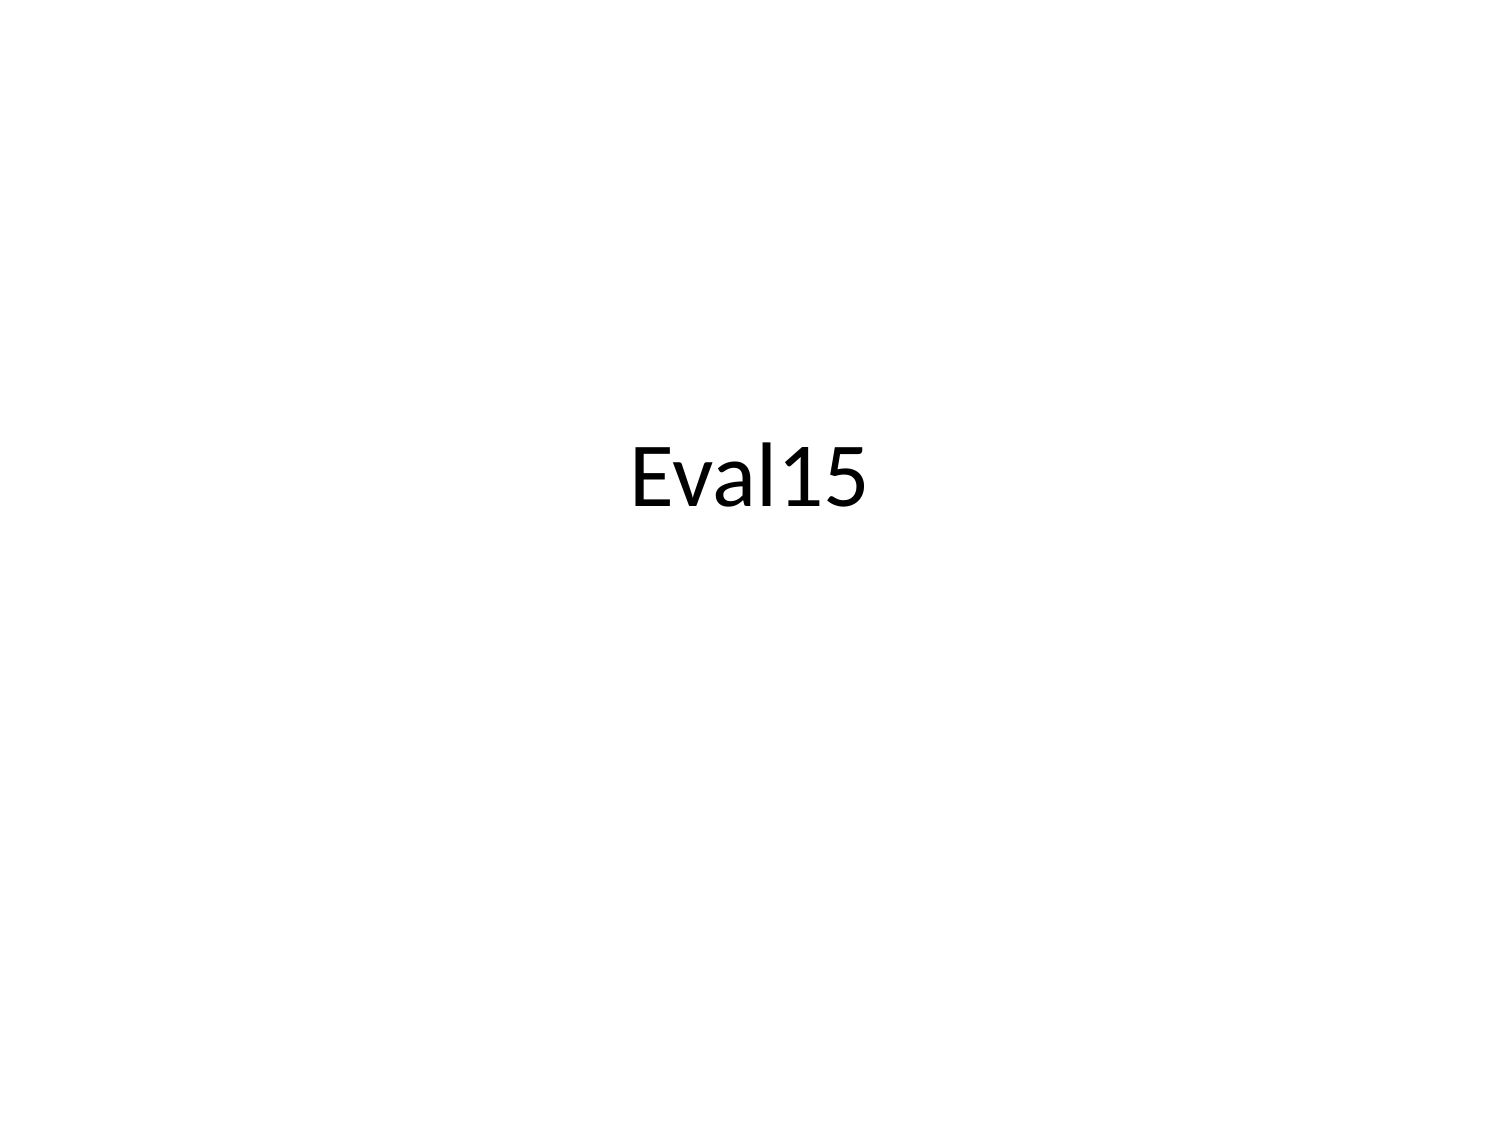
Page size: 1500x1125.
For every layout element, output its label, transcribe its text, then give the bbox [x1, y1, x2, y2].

title Eval15 [112, 349, 1388, 591]
